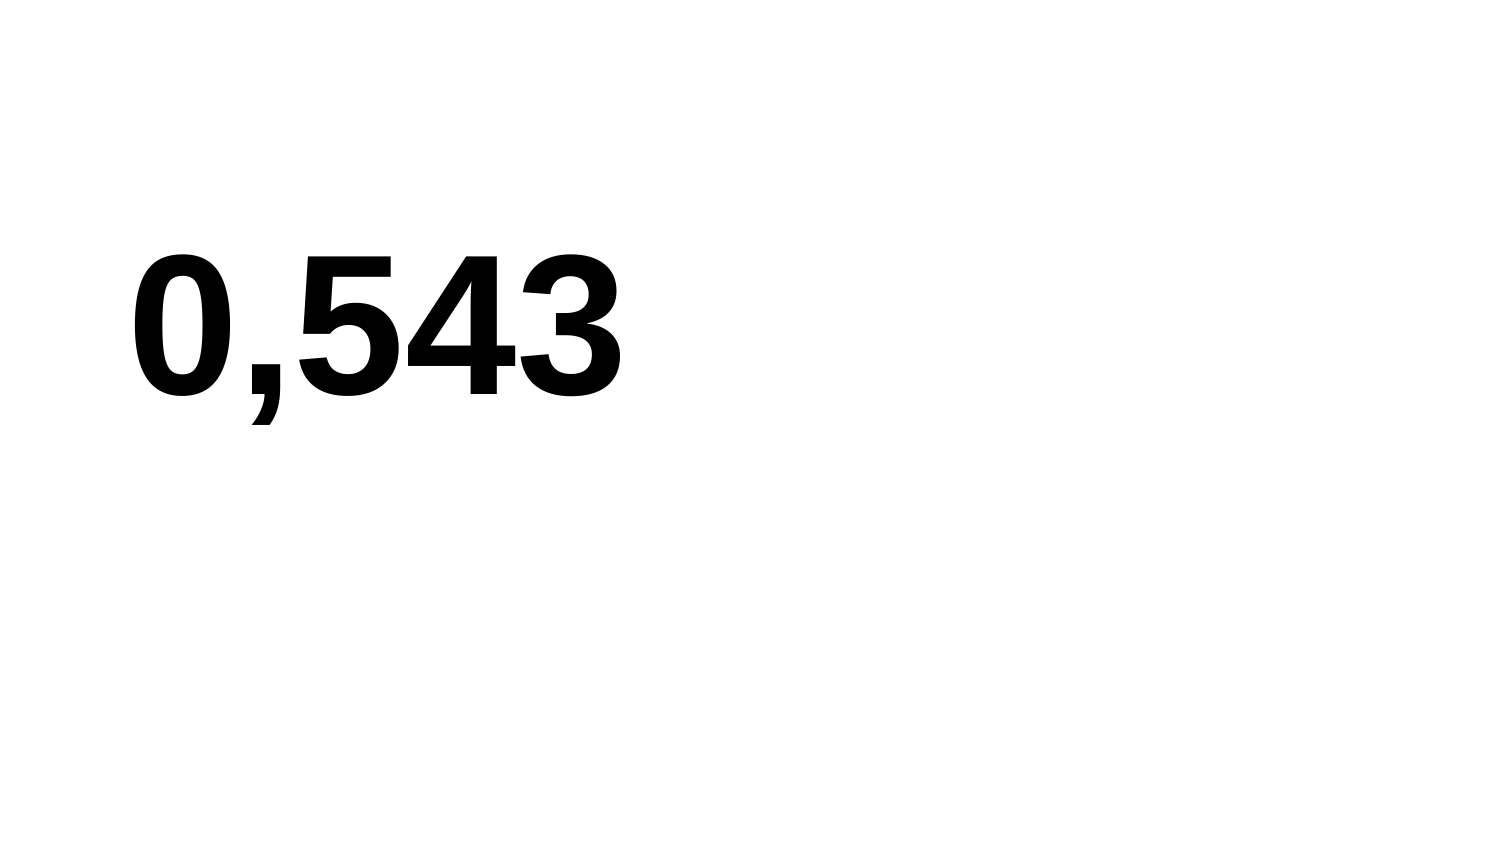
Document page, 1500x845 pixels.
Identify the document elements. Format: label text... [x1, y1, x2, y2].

text_box 0,543 [112, 259, 1388, 450]
